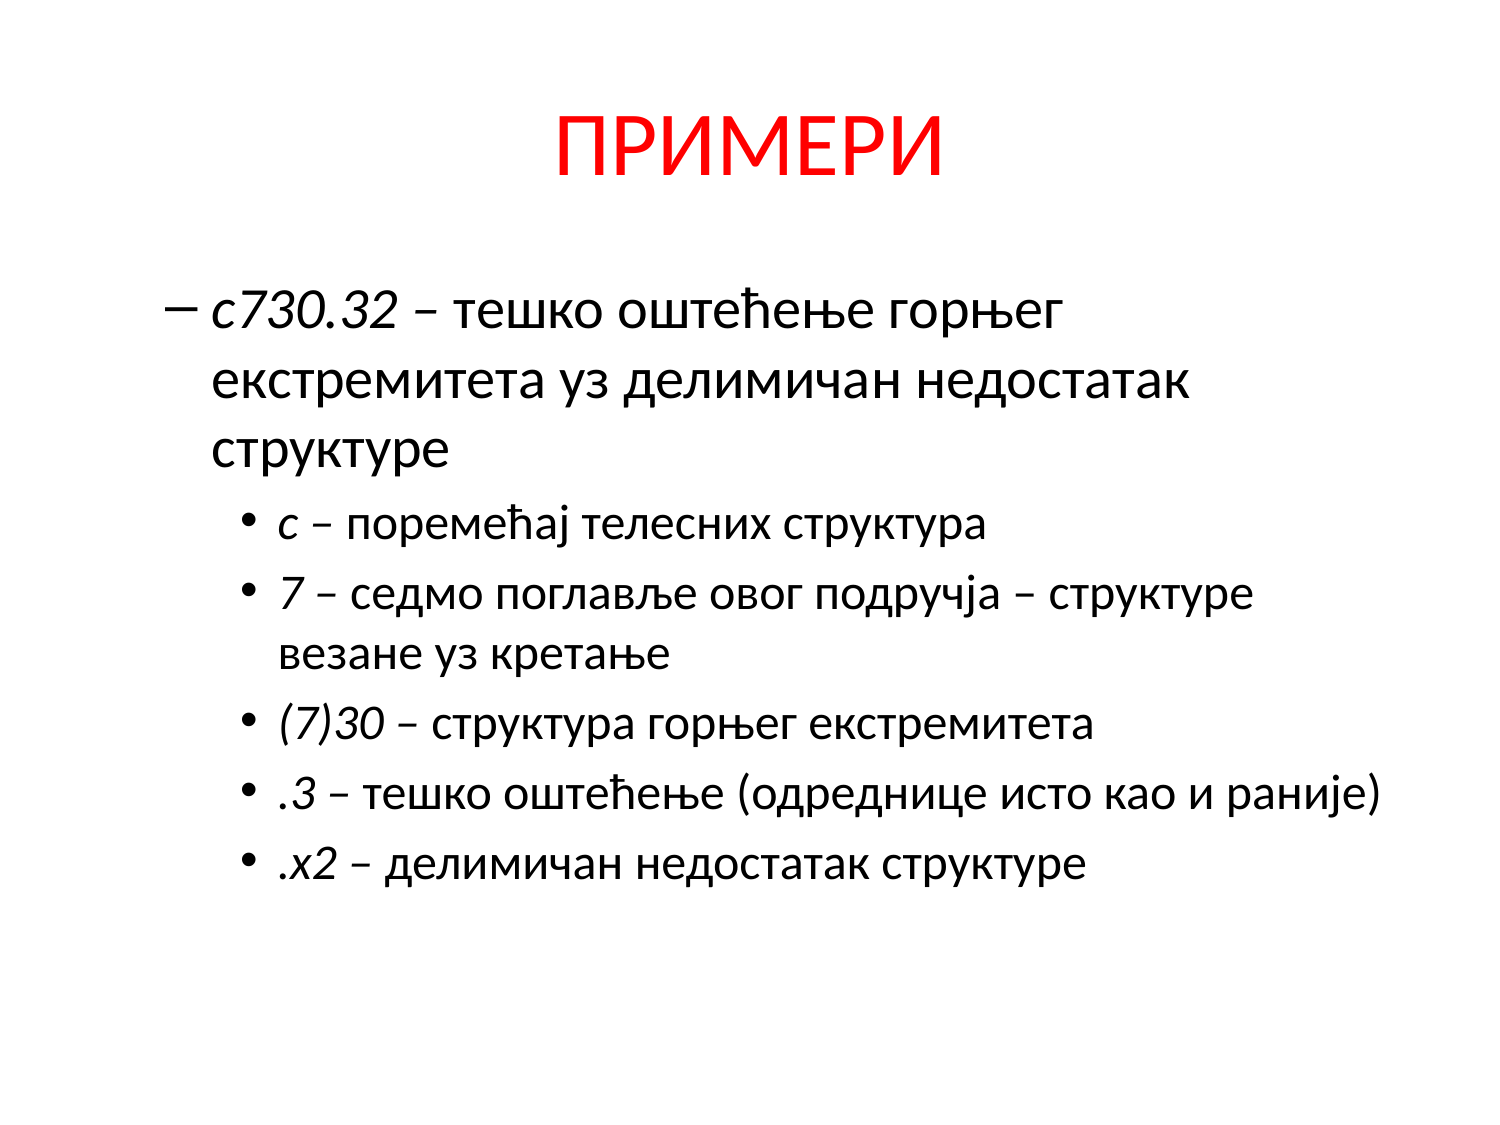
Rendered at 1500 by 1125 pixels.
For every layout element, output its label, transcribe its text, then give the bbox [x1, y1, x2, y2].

list с730.32 – тешко оштећење горњег екстремитета уз делимичан недостатак структуре с – поремећај телесних структура 7 – седмо поглавље овог подручја – структуре везане уз кретање (7)30 – структура горњег екстремитета .3 – тешко оштећење (одреднице исто као и раније) .x2 – делимичан недостатак структуре [75, 262, 1425, 1005]
title ПРИМЕРИ [75, 45, 1425, 233]
